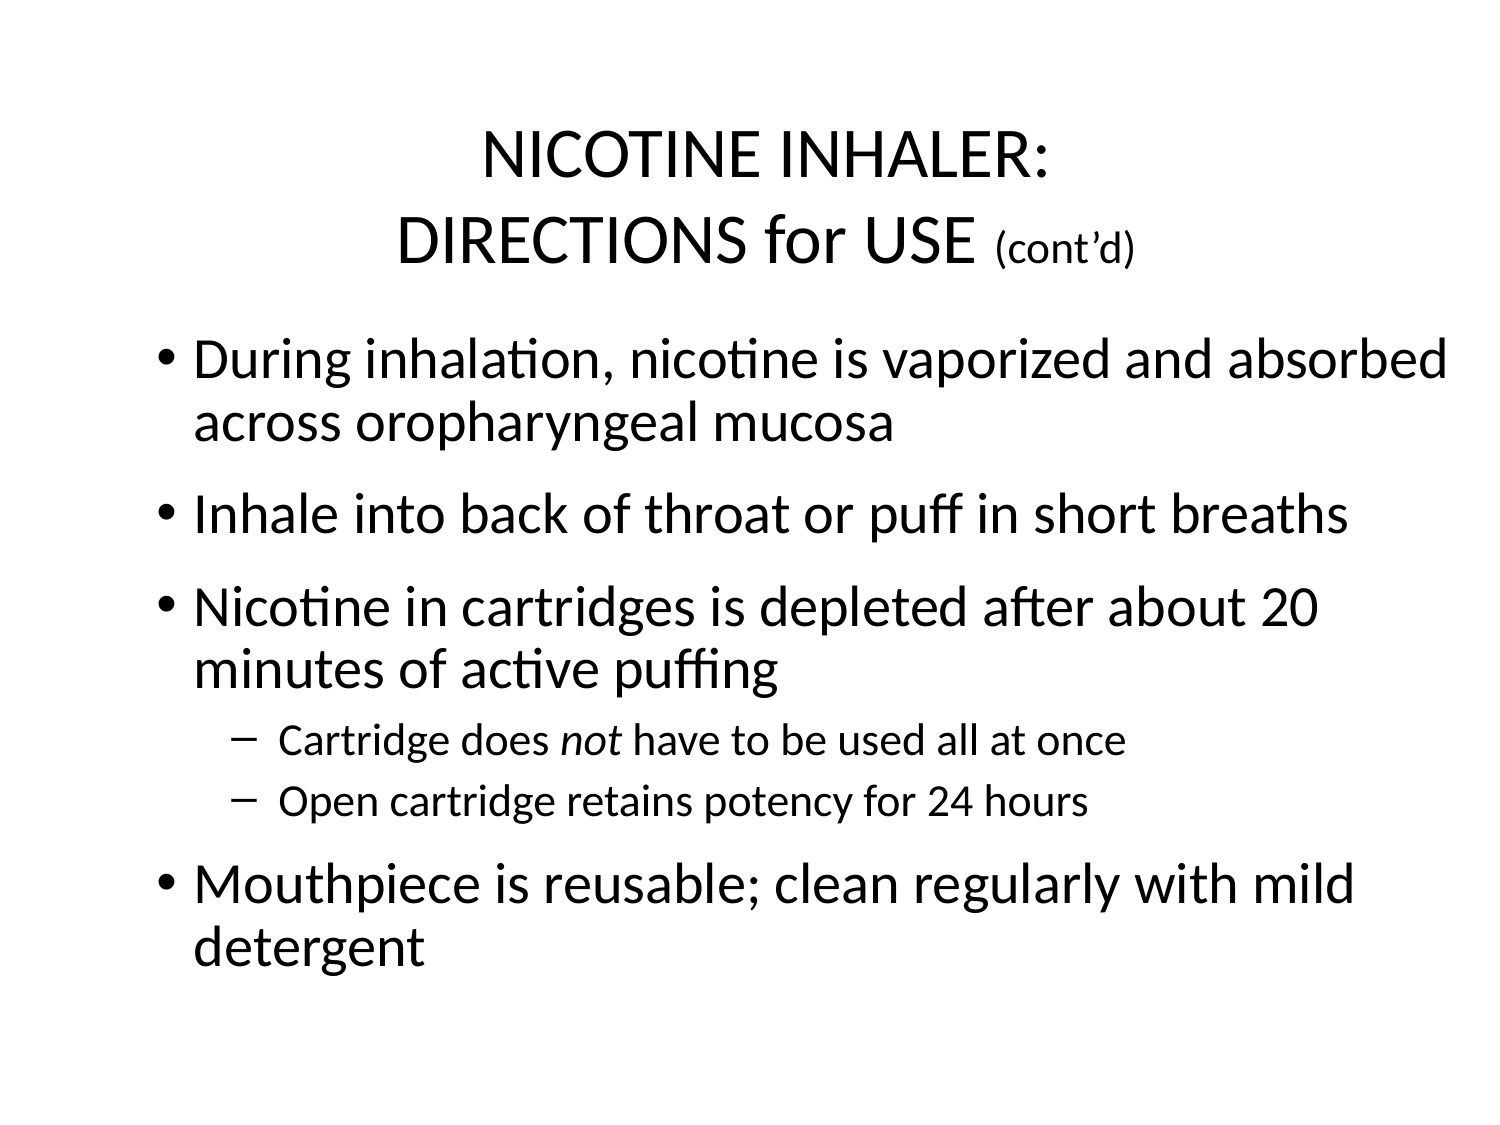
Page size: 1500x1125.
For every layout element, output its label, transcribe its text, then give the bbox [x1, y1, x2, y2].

list During inhalation, nicotine is vaporized and absorbed across oropharyngeal mucosa Inhale into back of throat or puff in short breaths Nicotine in cartridges is depleted after about 20 minutes of active puffing Cartridge does not have to be used all at once Open cartridge retains potency for 24 hours Mouthpiece is reusable; clean regularly with mild detergent [141, 321, 1500, 1065]
title NICOTINE INHALER: DIRECTIONS for USE (cont’d) [170, 98, 1363, 286]
